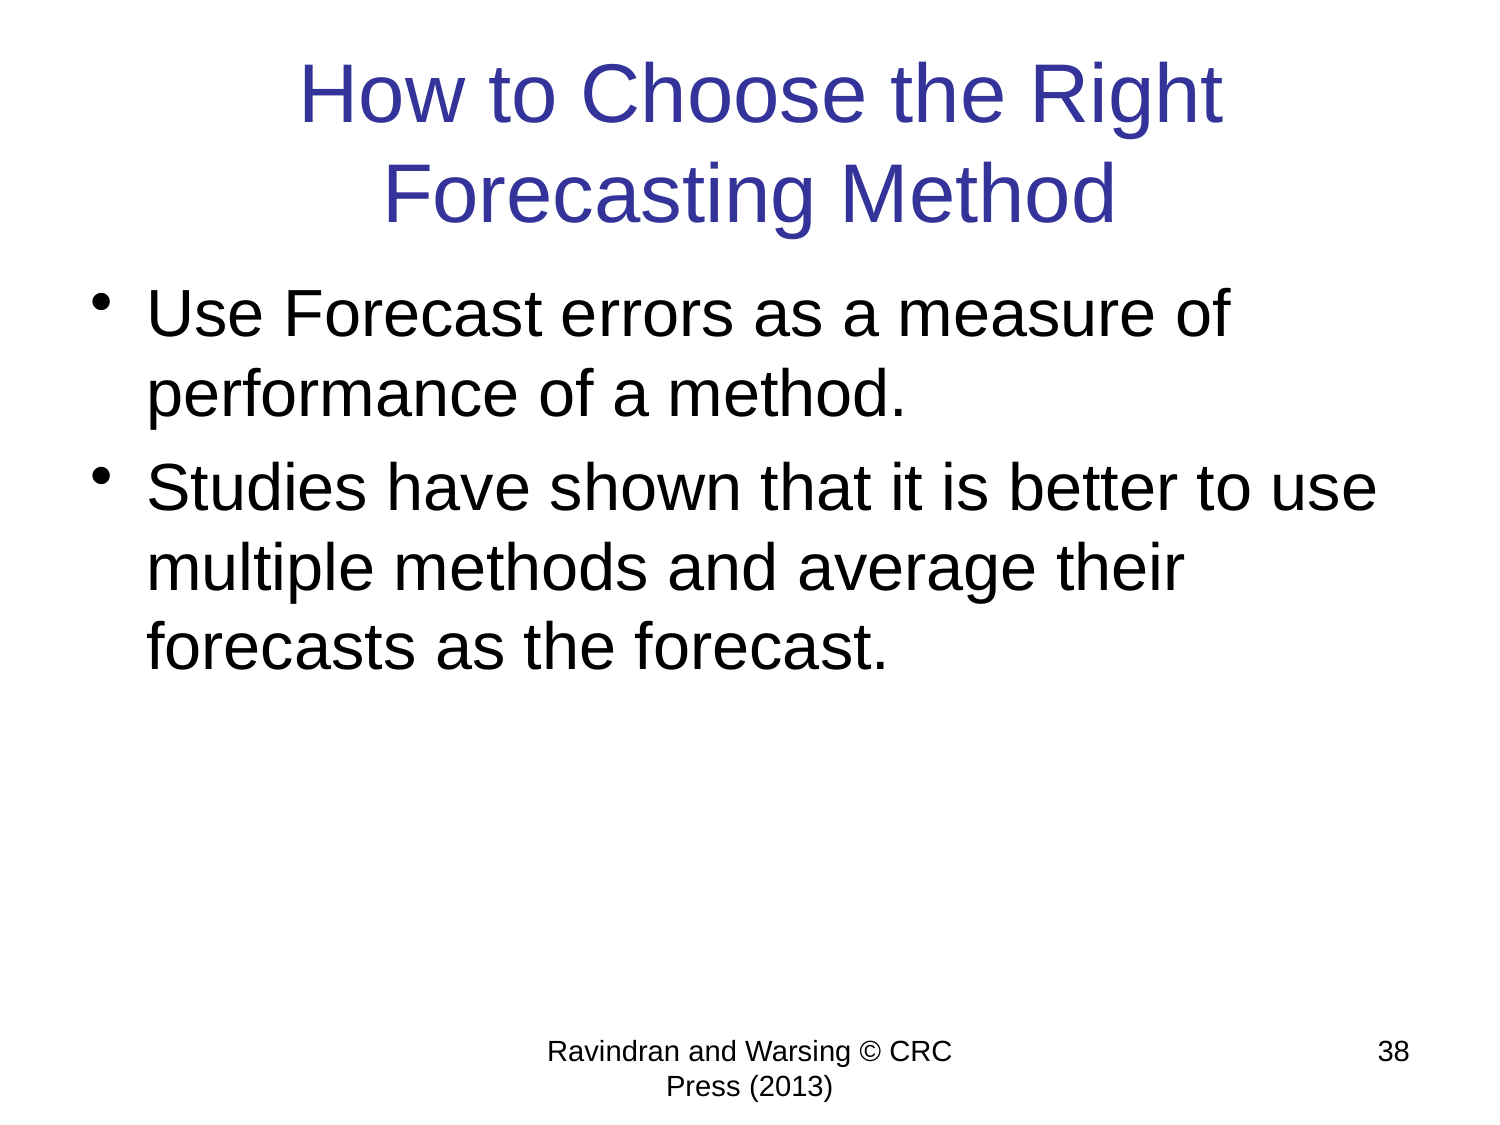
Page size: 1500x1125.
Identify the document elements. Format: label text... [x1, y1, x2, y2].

footer Ravindran and Warsing © CRC Press (2013) [512, 1024, 988, 1103]
title How to Choose the Right Forecasting Method [74, 44, 1426, 233]
slide_number 38 [1074, 1024, 1425, 1103]
list Use Forecast errors as a measure of performance of a method. Studies have shown that it is better to use multiple methods and average their forecasts as the forecast. [74, 262, 1426, 1006]
